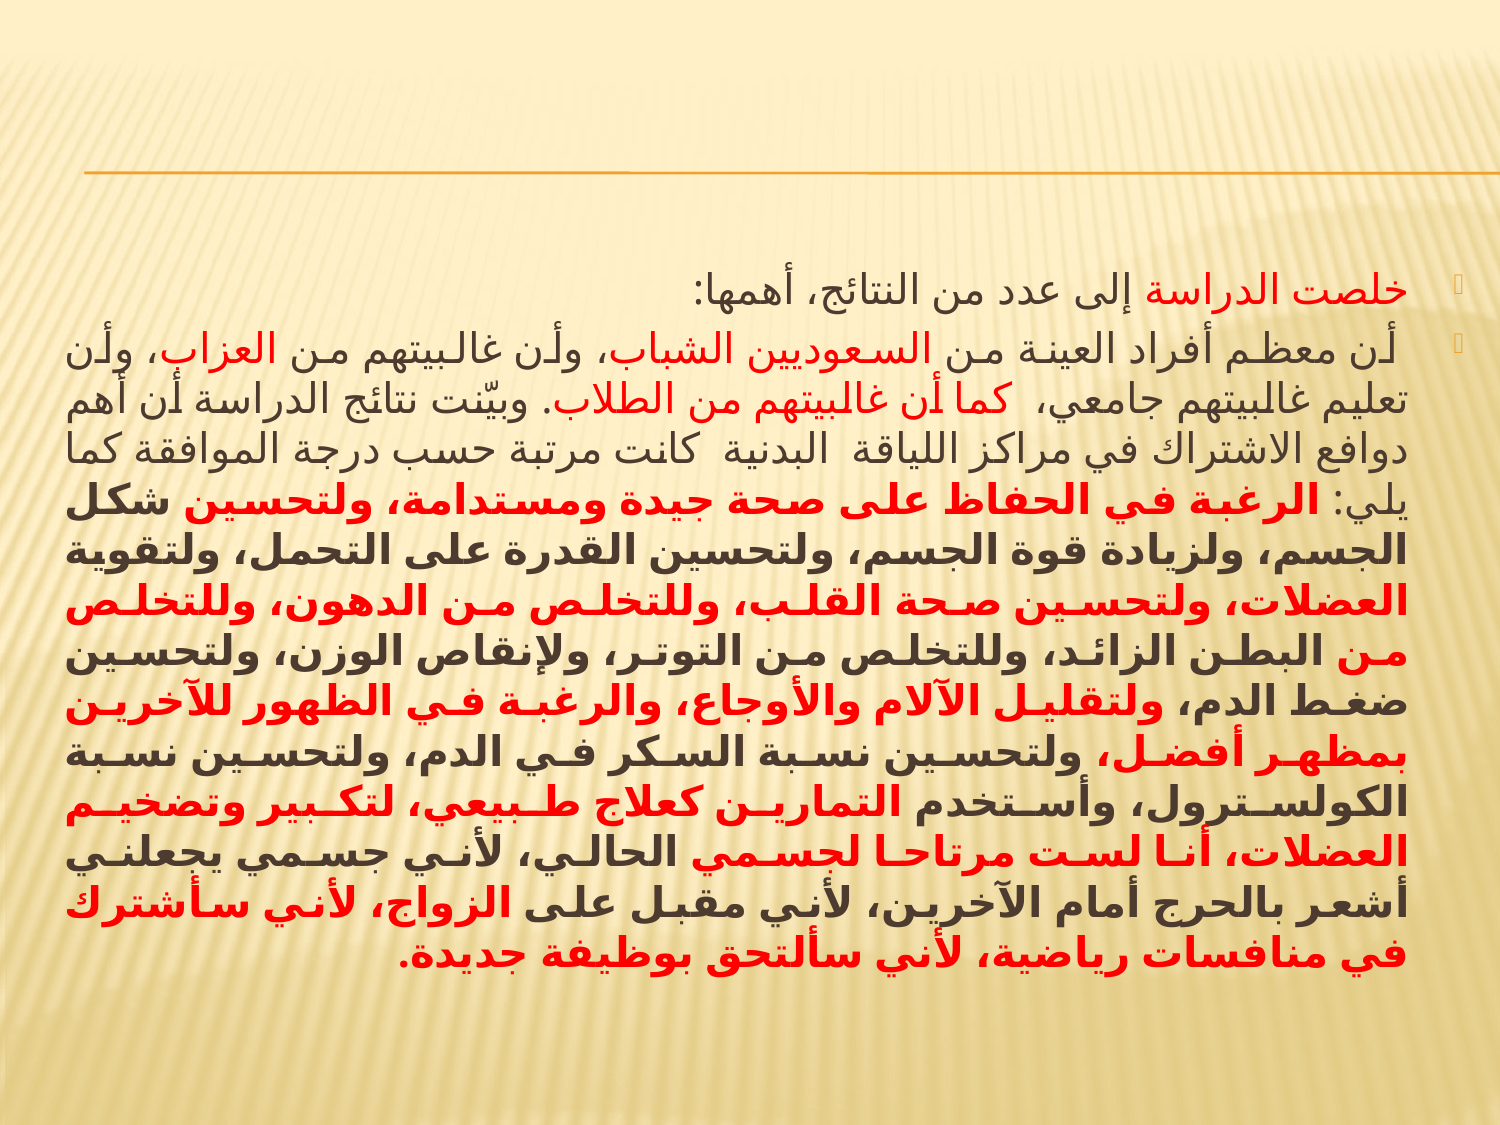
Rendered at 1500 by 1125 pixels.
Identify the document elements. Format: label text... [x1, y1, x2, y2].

list خلصت الدراسة إلى عدد من النتائج، أهمها: أن معظم أفراد العينة من السعوديين الشباب، وأن غالبيتهم من العزاب، وأن تعليم غالبيتهم جامعي، كما أن غالبيتهم من الطلاب. وبيّنت نتائج الدراسة أن أهم دوافع الاشتراك في مراكز اللياقة البدنية كانت مرتبة حسب درجة الموافقة كما يلي: الرغبة في الحفاظ على صحة جيدة ومستدامة، ولتحسين شكل الجسم، ولزيادة قوة الجسم، ولتحسين القدرة على التحمل، ولتقوية العضلات، ولتحسين صحة القلب، وللتخلص من الدهون، وللتخلص من البطن الزائد، وللتخلص من التوتر، ولإنقاص الوزن، ولتحسين ضغط الدم، ولتقليل الآلام والأوجاع، والرغبة في الظهور للآخرين بمظهر أفضل، ولتحسين نسبة السكر في الدم، ولتحسين نسبة الكولسترول، وأستخدم التمارين كعلاج طبيعي، لتكبير وتضخيم العضلات، أنا لست مرتاحا لجسمي الحالي، لأني جسمي يجعلني أشعر بالحرج أمام الآخرين، لأني مقبل على الزواج، لأني سأشترك في منافسات رياضية، لأني سألتحق بوظيفة جديدة. [50, 254, 1475, 998]
